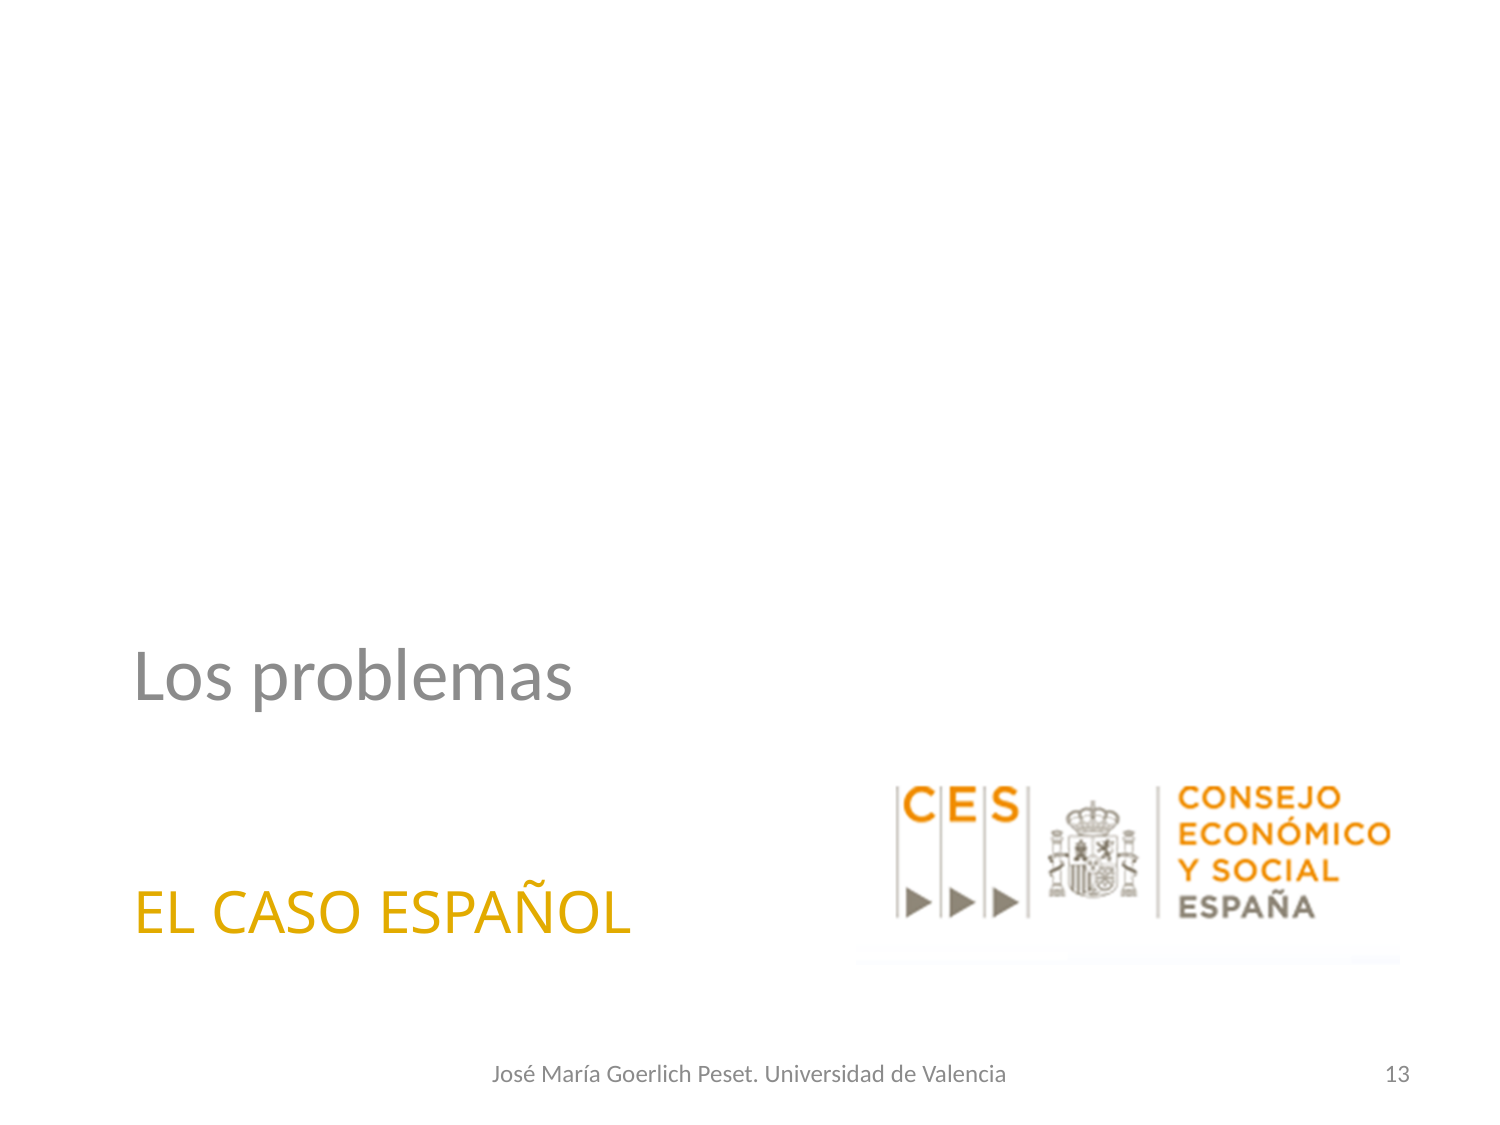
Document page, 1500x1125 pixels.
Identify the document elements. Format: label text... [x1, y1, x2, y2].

picture [856, 738, 1400, 965]
footer José María Goerlich Peset. Universidad de Valencia [442, 1042, 1058, 1103]
list Los problemas [118, 476, 1394, 723]
title El caso español [118, 723, 833, 953]
slide_number 13 [1074, 1042, 1425, 1103]
